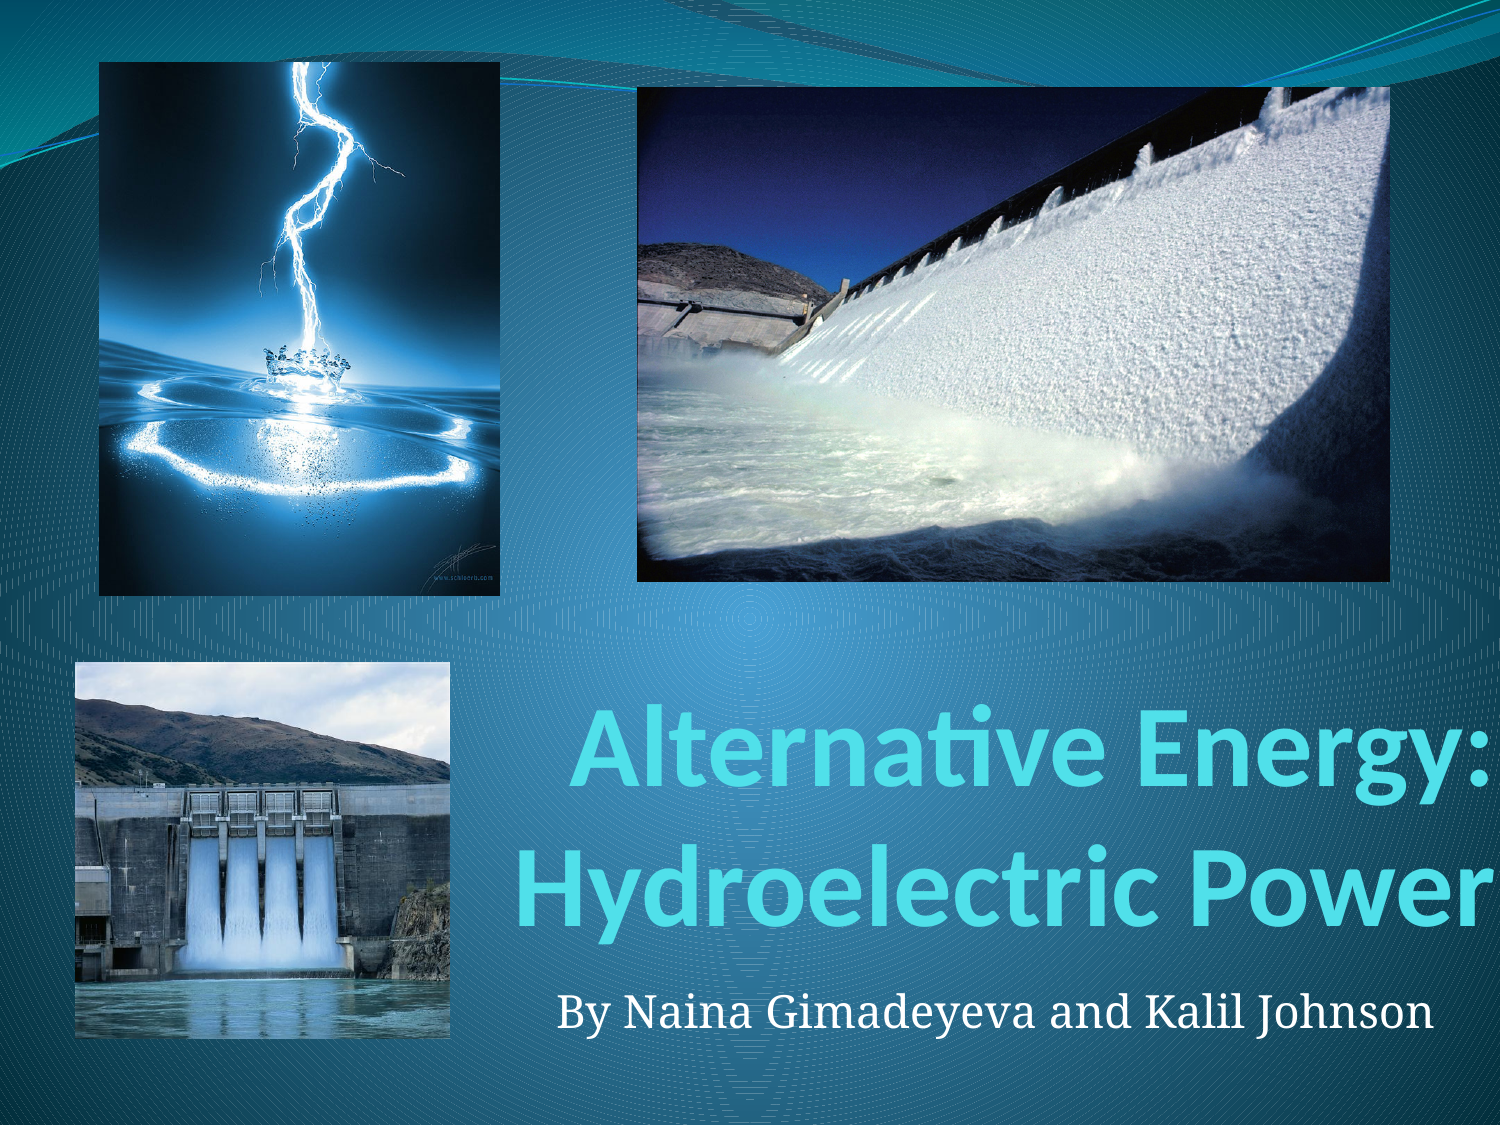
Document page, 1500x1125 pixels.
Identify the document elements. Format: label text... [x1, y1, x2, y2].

title Alternative Energy: Hydroelectric Power [211, 649, 1500, 951]
picture [99, 62, 501, 597]
picture [637, 87, 1390, 582]
subtitle By Naina Gimadeyeva and Kalil Johnson [449, 762, 1439, 1051]
picture [74, 662, 451, 1039]
